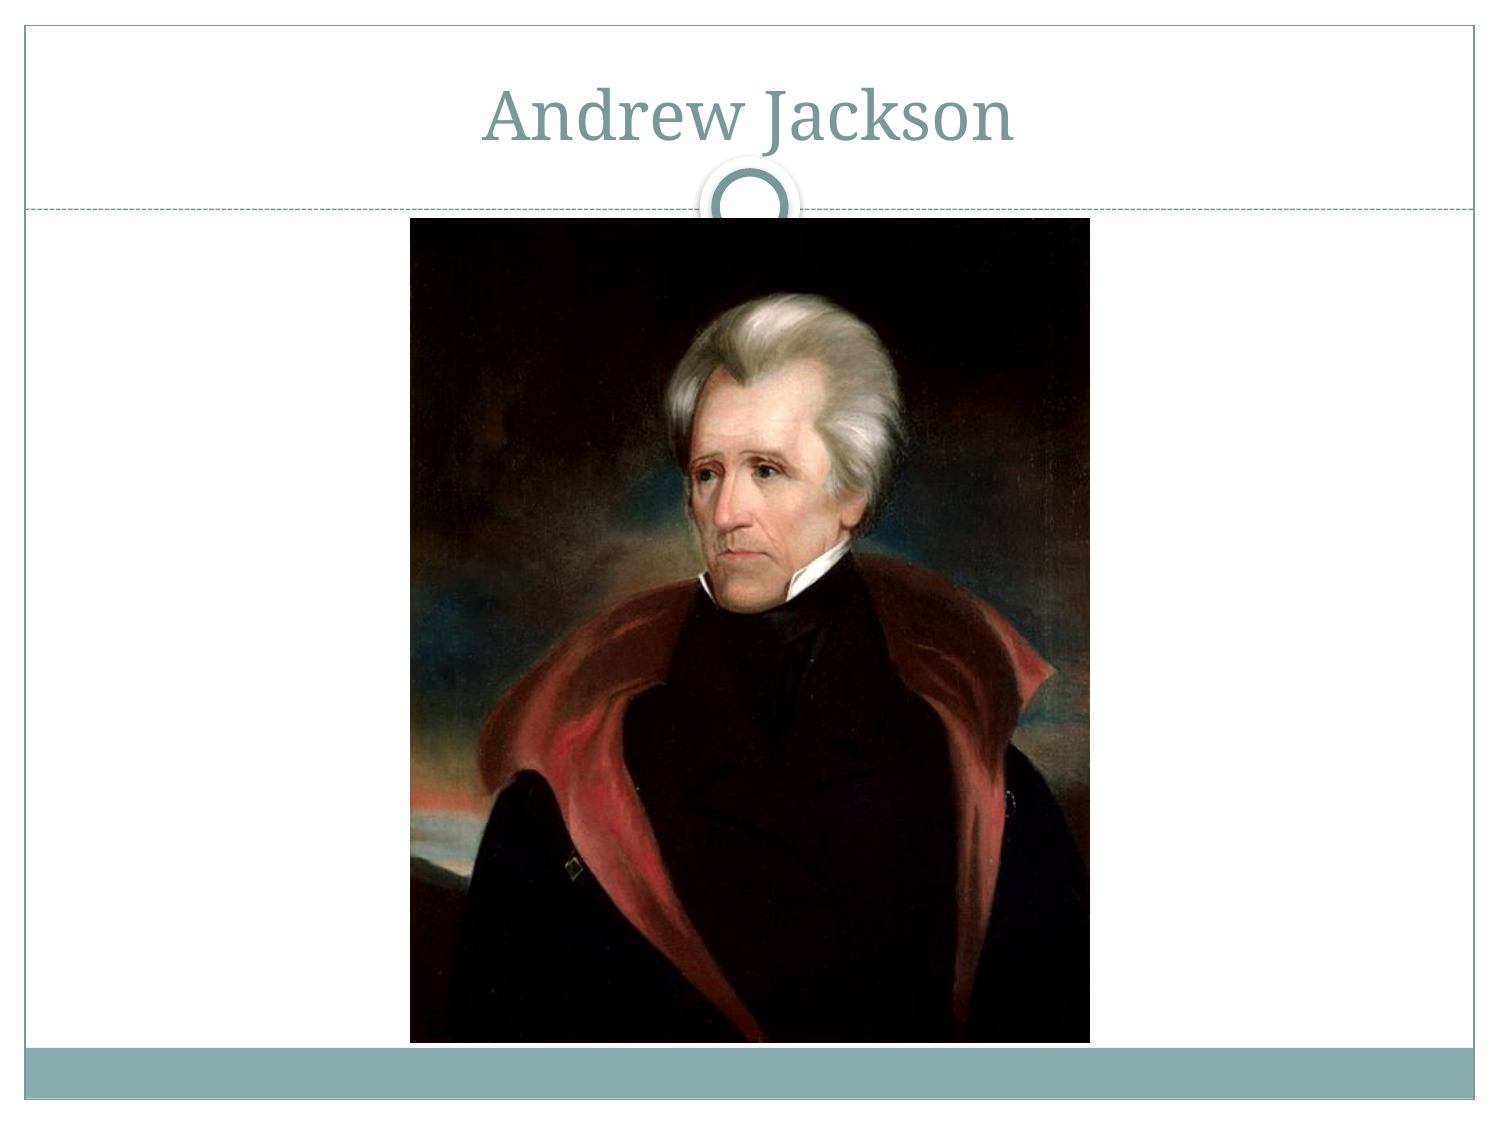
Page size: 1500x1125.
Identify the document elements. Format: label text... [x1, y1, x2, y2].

picture [410, 218, 1090, 1043]
title Andrew Jackson [49, 37, 1450, 163]
